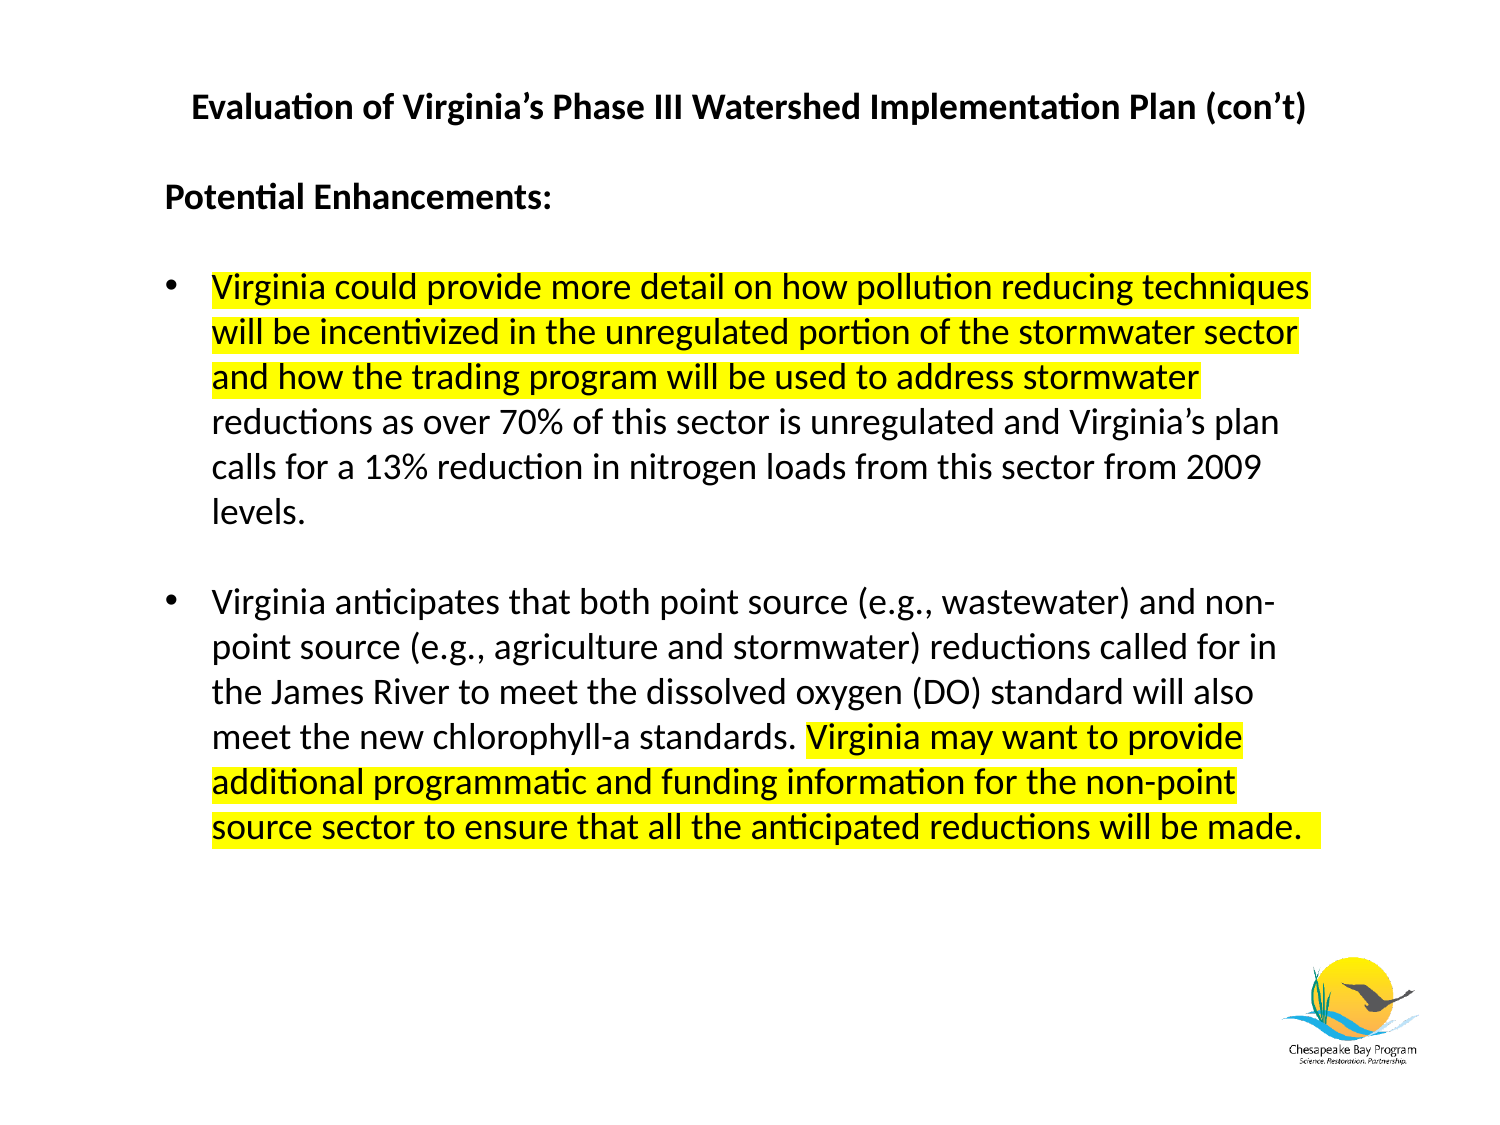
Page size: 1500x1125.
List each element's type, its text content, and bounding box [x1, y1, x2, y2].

picture [1281, 956, 1419, 1065]
text_box Evaluation of Virginia’s Phase III Watershed Implementation Plan (con’t) Potential Enhancements: Virginia could provide more detail on how pollution reducing techniques will be incentivized in the unregulated portion of the stormwater sector and how the trading program will be used to address stormwater reductions as over 70% of this sector is unregulated and Virginia’s plan calls for a 13% reduction in nitrogen loads from this sector from 2009 levels. Virginia anticipates that both point source (e.g., wastewater) and non-point source (e.g., agriculture and stormwater) reductions called for in the James River to meet the dissolved oxygen (DO) standard will also meet the new chlorophyll-a standards. Virginia may want to provide additional programmatic and funding information for the non-point source sector to ensure that all the anticipated reductions will be made. [149, 74, 1350, 855]
